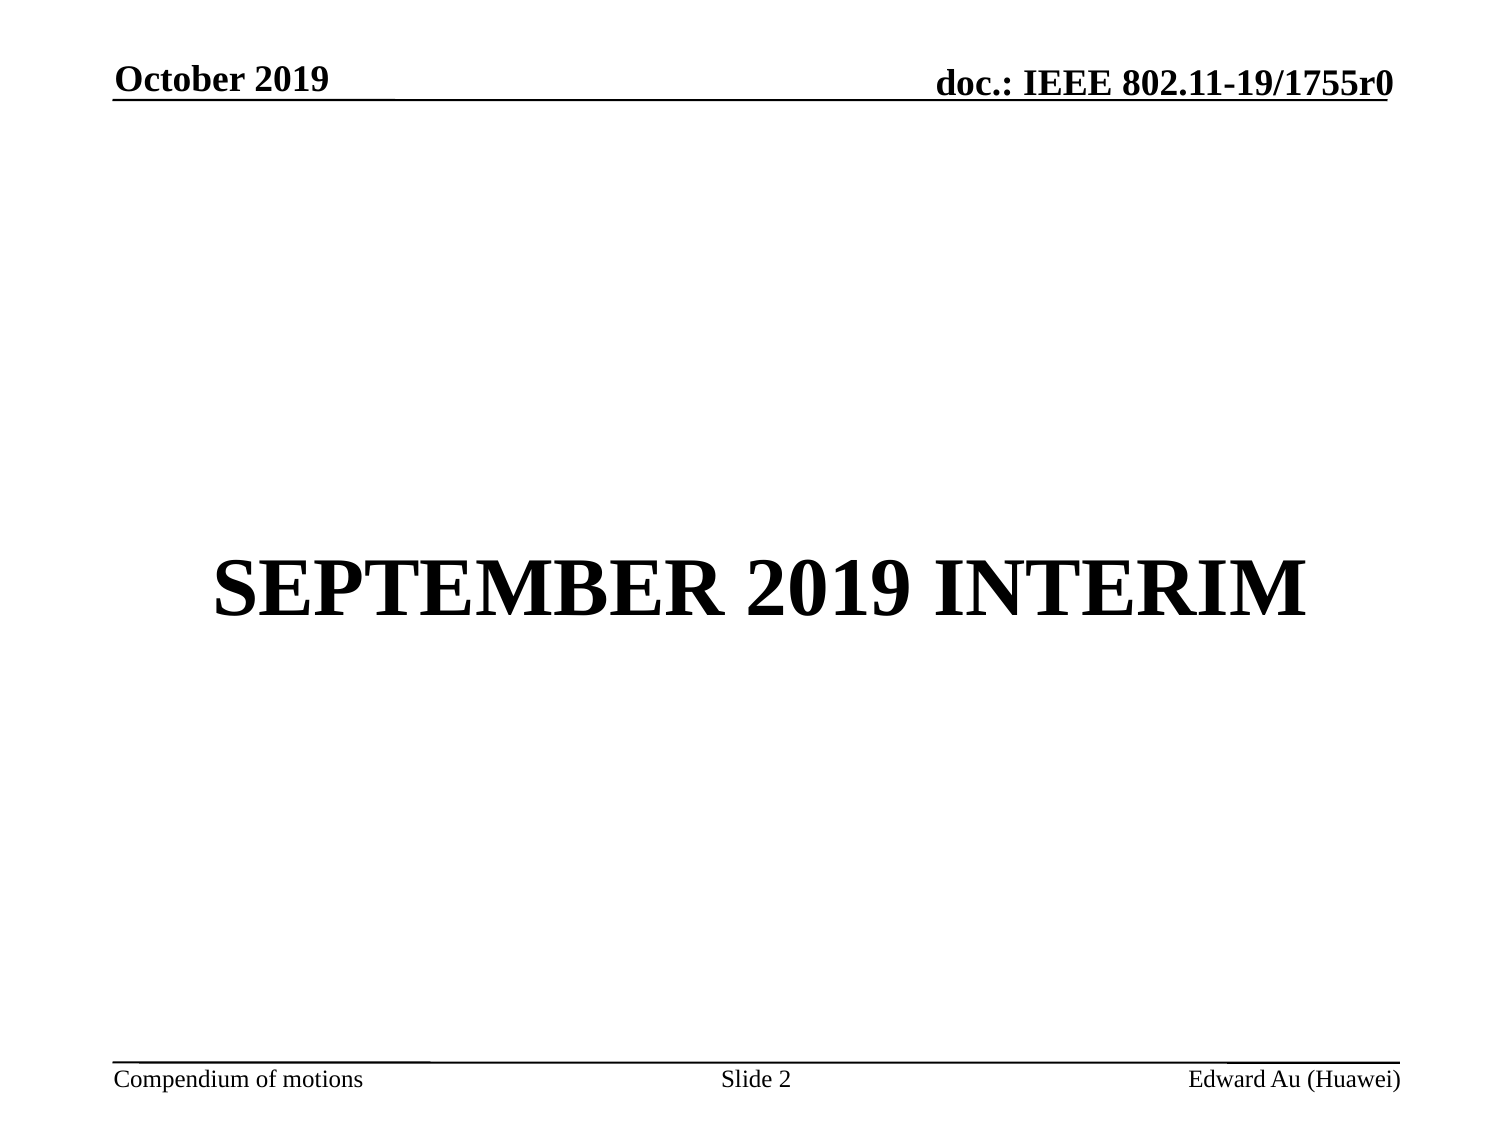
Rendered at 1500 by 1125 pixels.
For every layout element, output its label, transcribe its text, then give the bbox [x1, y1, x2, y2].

title September 2019 interim [122, 524, 1398, 701]
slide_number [114, 54, 423, 100]
slide_number Slide 2 [712, 1061, 800, 1123]
footer Edward Au (Huawei) [878, 1061, 1402, 1093]
